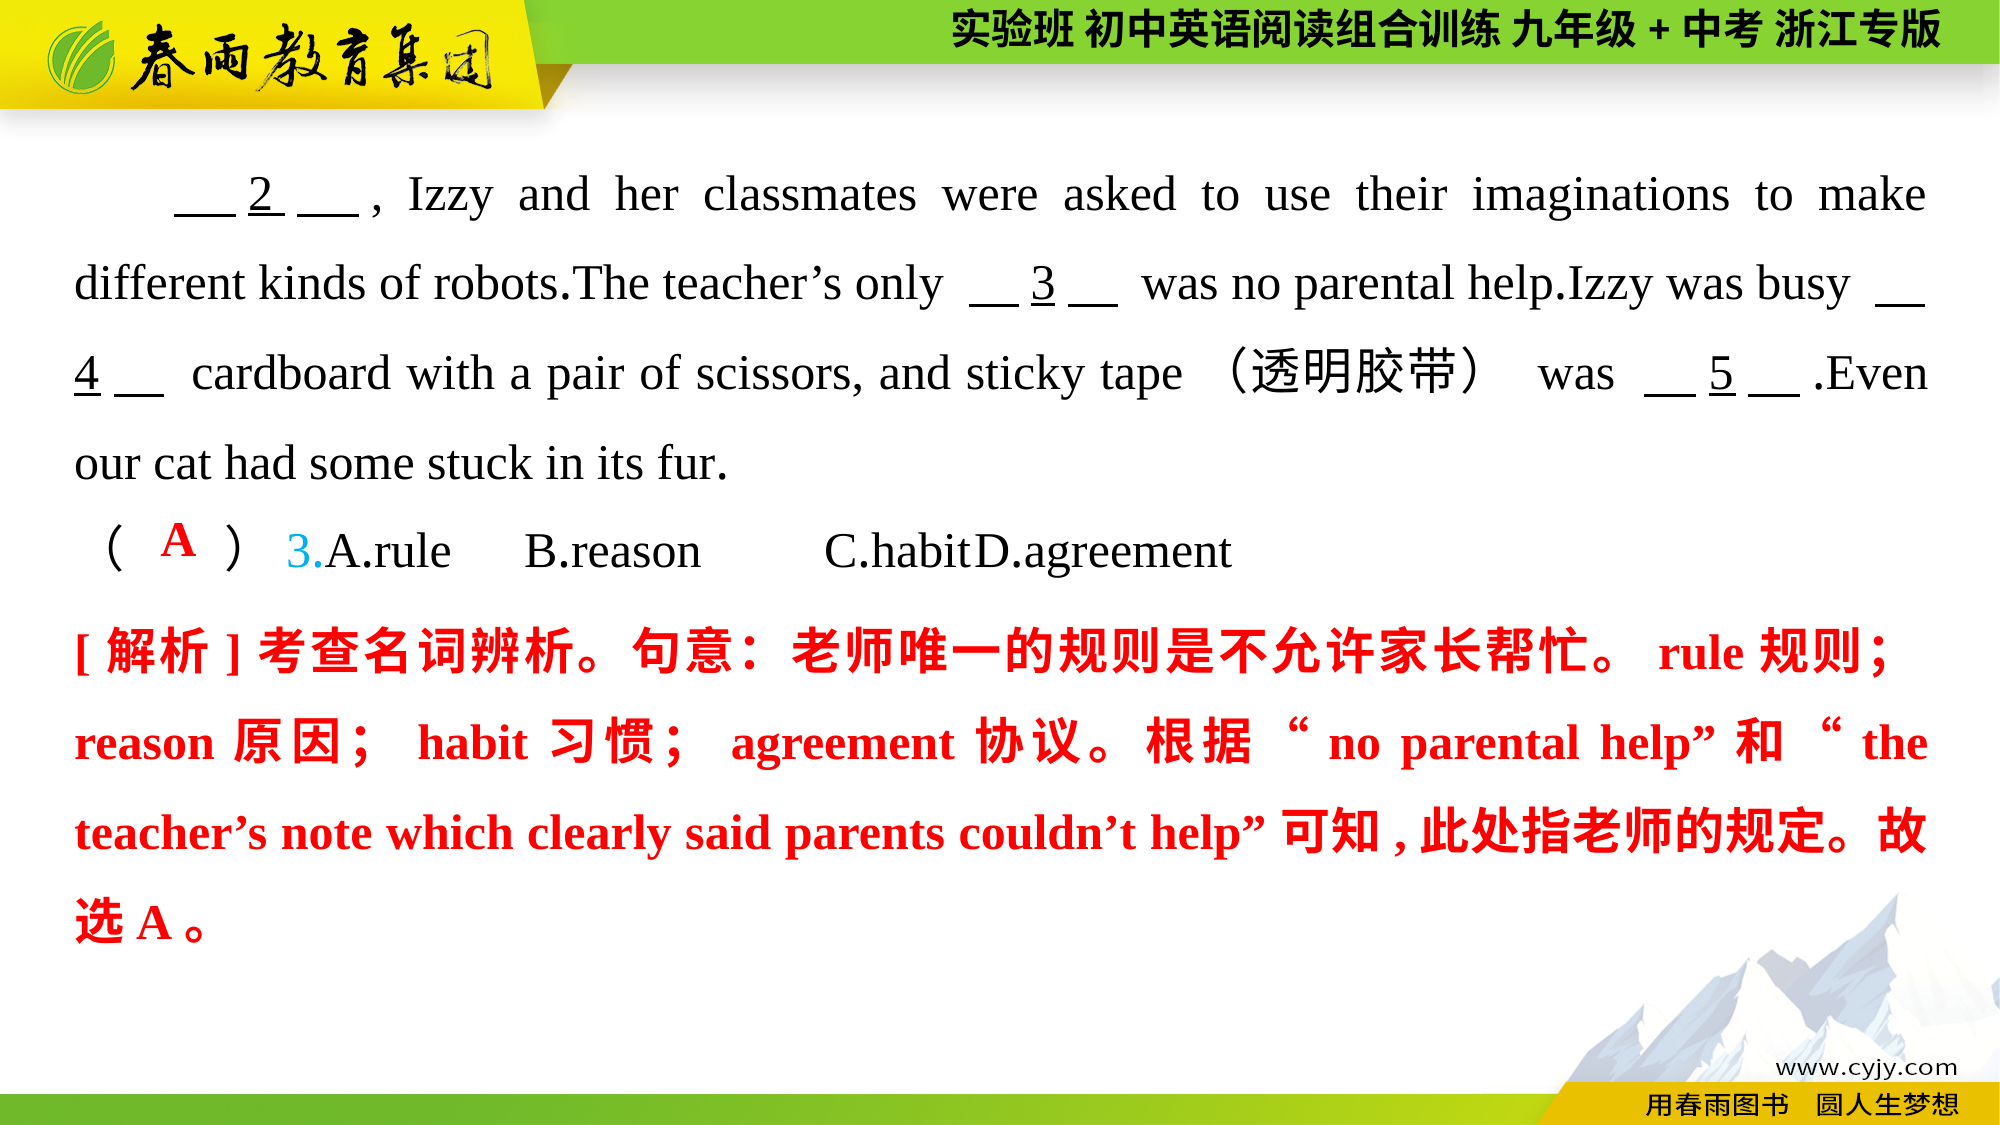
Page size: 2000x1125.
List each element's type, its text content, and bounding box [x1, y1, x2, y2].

list 2 , Izzy and her classmates were asked to use their imaginations to make different kinds of robots.The teacher’s only 3 was no parental help.Izzy was busy 4 cardboard with a pair of scissors, and sticky tape（透明胶带） was 5 .Even our cat had some stuck in its fur. [59, 122, 1944, 479]
text_box A [145, 498, 212, 574]
text_box （ ）3.A.rule B.reason C.habit D.agreement [59, 479, 1944, 581]
picture [0, 0, 2000, 1125]
text_box [解析]考查名词辨析。句意：老师唯一的规则是不允许家长帮忙。rule规则；reason原因；habit习惯；agreement协议。根据“no parental help”和“the teacher’s note which clearly said parents couldn’t help”可知,此处指老师的规定。故选A。 [59, 581, 1944, 957]
